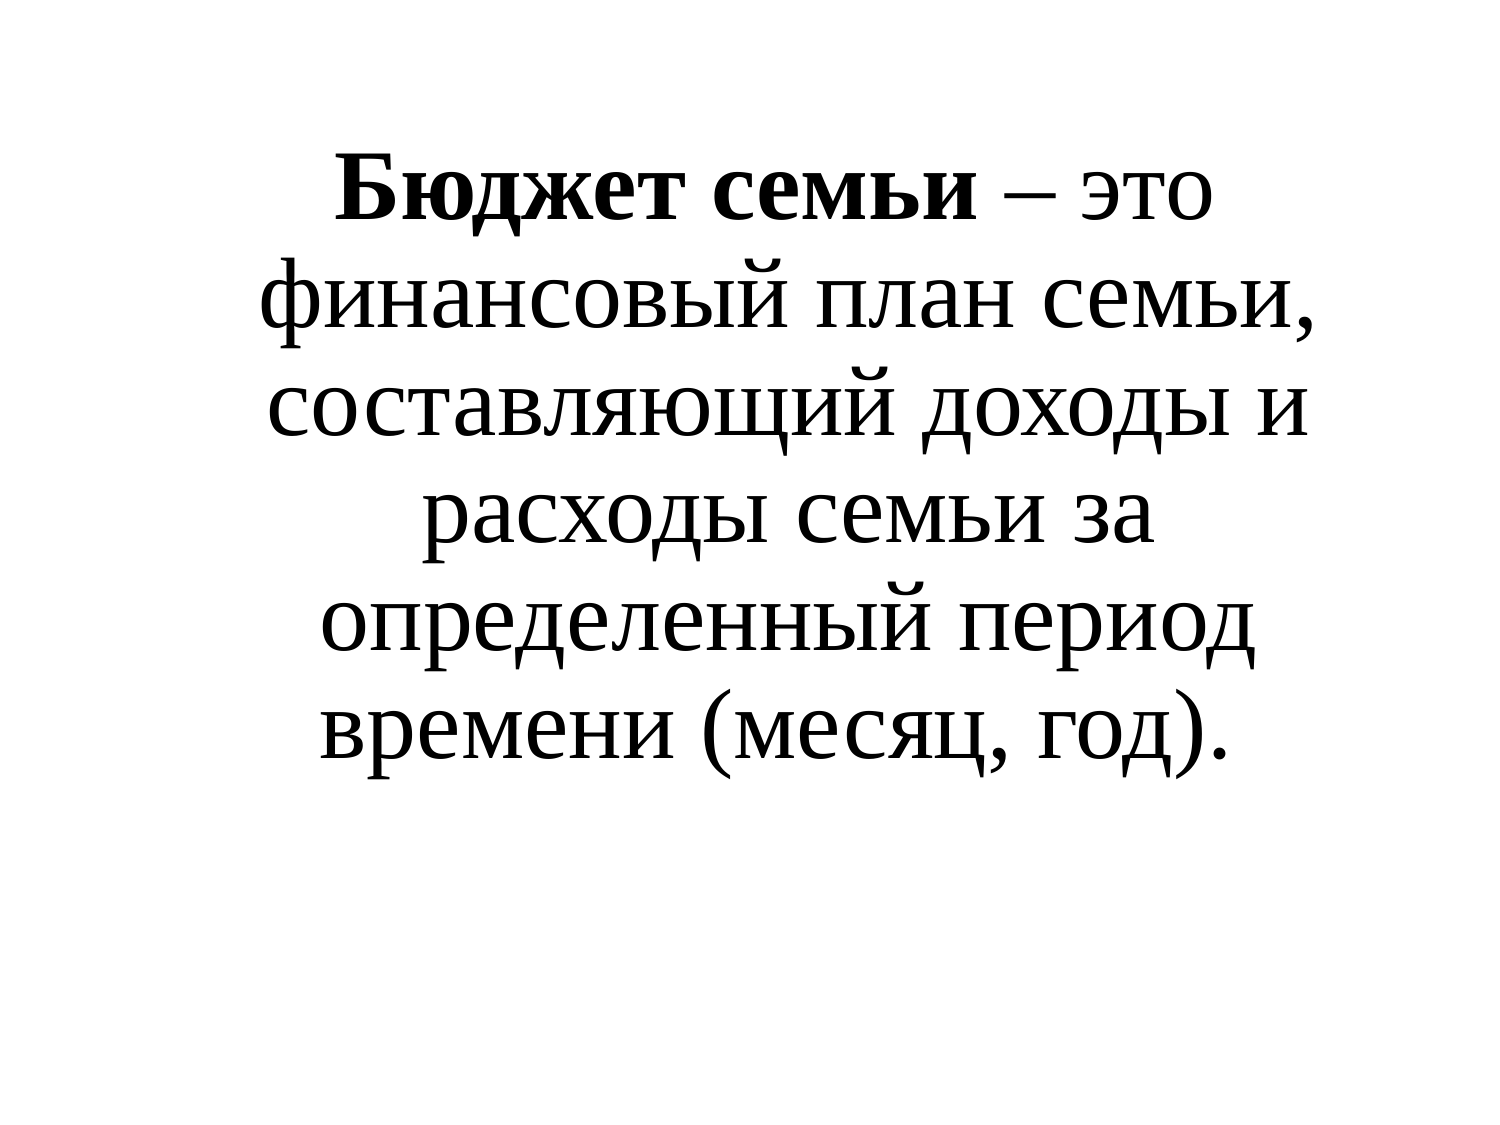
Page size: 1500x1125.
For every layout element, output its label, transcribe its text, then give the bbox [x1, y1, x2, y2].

list Бюджет семьи – это финансовый план семьи, составляющий доходы и расходы семьи за определенный период времени (месяц, год). [103, 125, 1447, 929]
